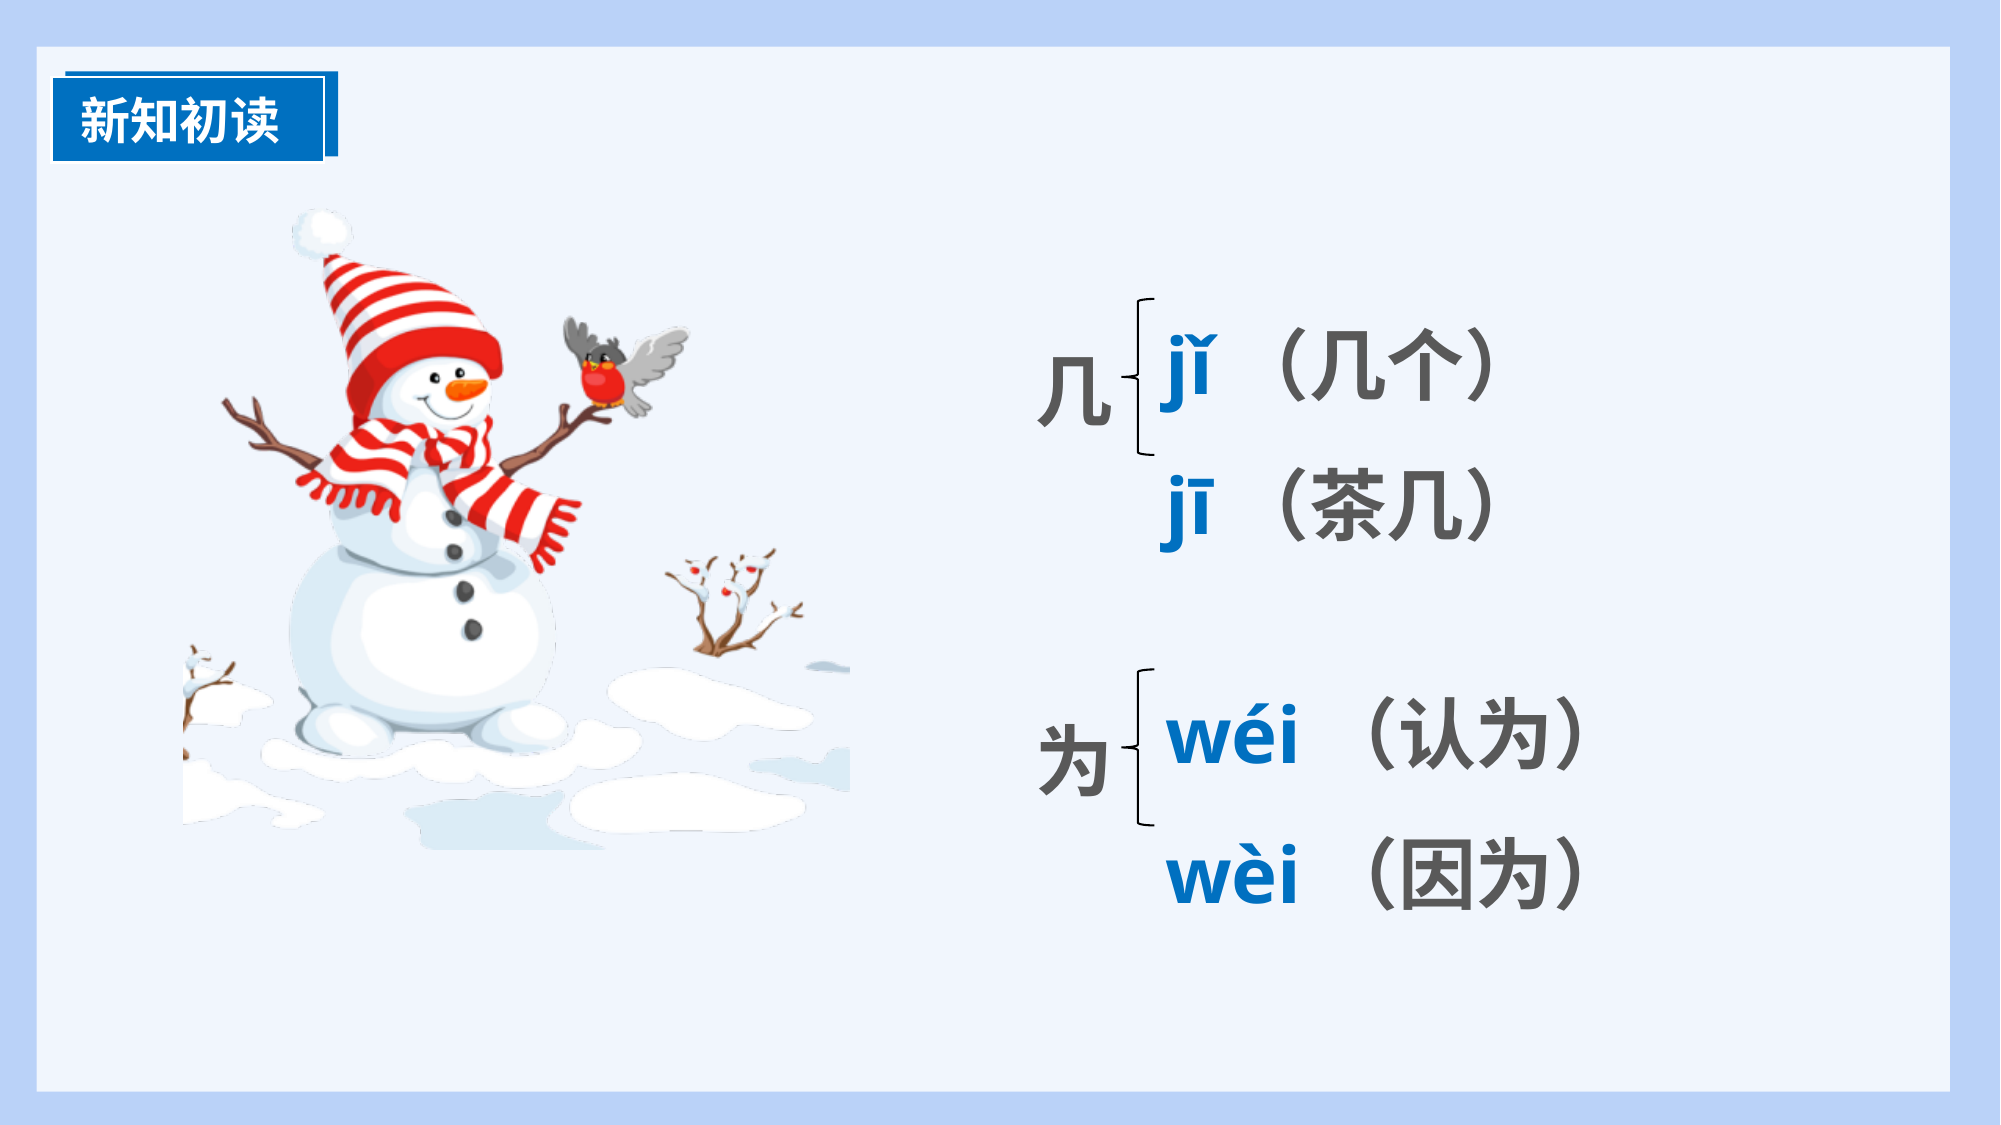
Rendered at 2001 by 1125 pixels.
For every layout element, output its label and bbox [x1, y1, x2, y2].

text_box [36, 46, 1951, 1093]
picture [183, 208, 850, 850]
text_box [51, 71, 339, 163]
text_box [1020, 262, 1721, 913]
